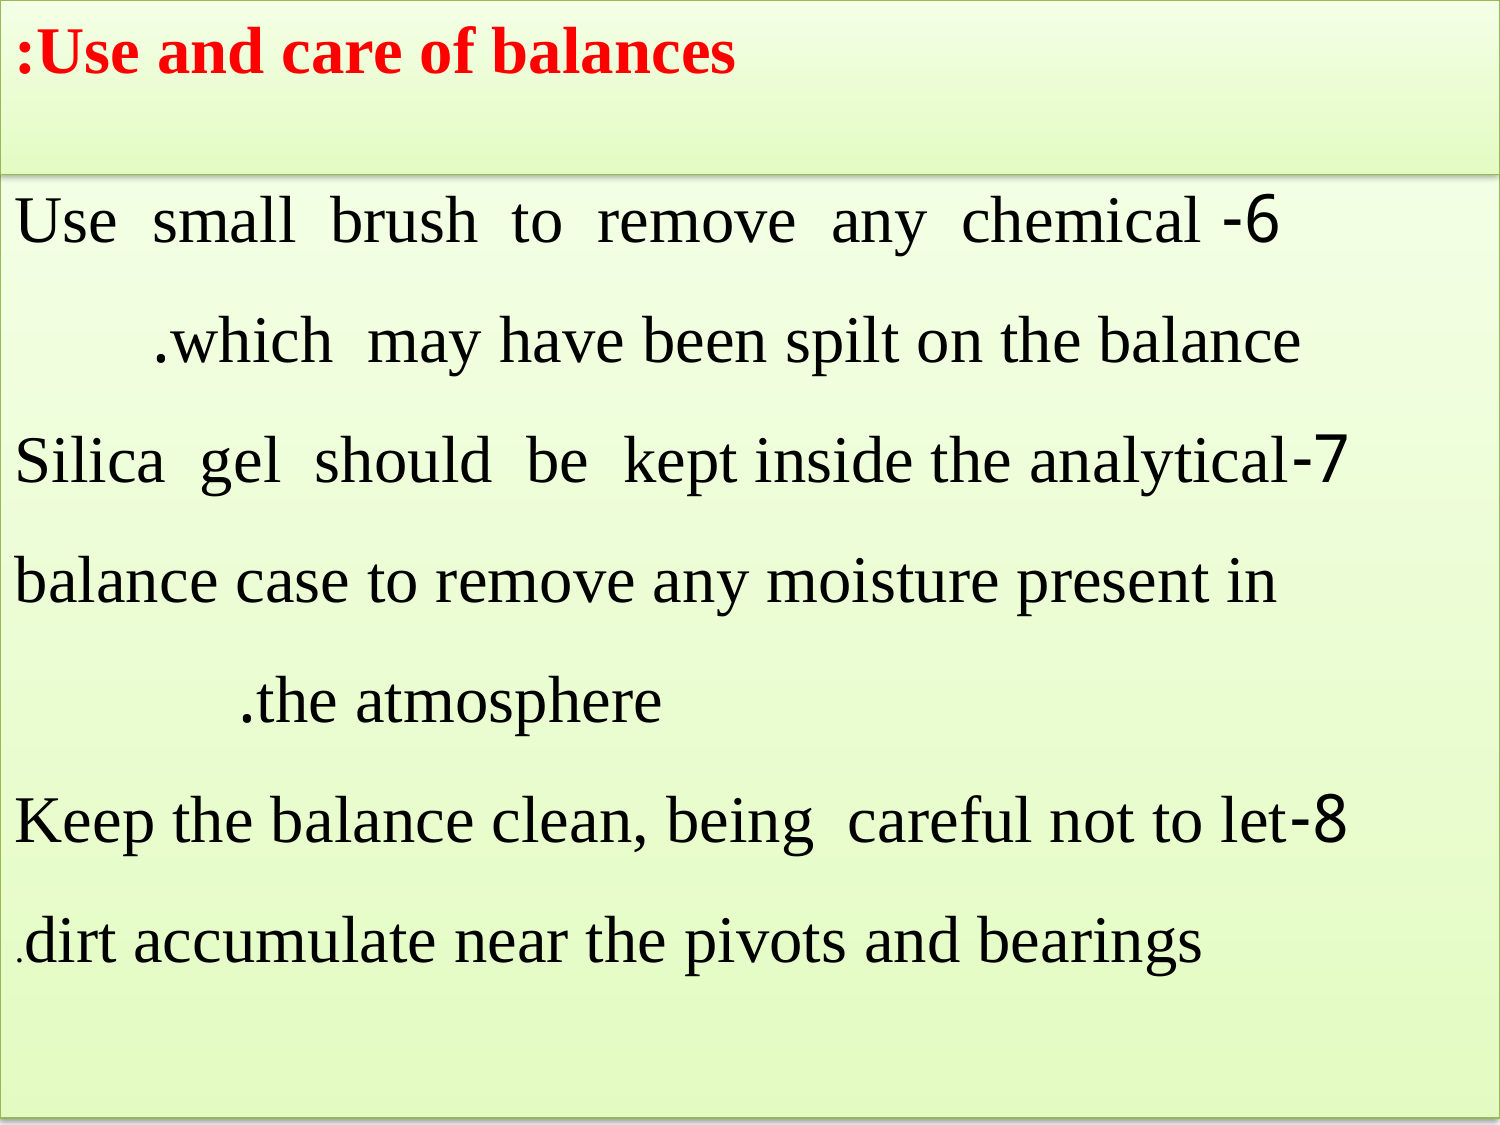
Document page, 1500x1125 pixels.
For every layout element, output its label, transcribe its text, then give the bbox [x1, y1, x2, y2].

text_box 6- Use small brush to remove any chemical which may have been spilt on the balance. 7-Silica gel should be kept inside the analytical balance case to remove any moisture present in the atmosphere. 8-Keep the balance clean, being careful not to let dirt accumulate near the pivots and bearings. [0, 181, 1500, 1119]
text_box Use and care of balances: [0, 0, 1500, 175]
